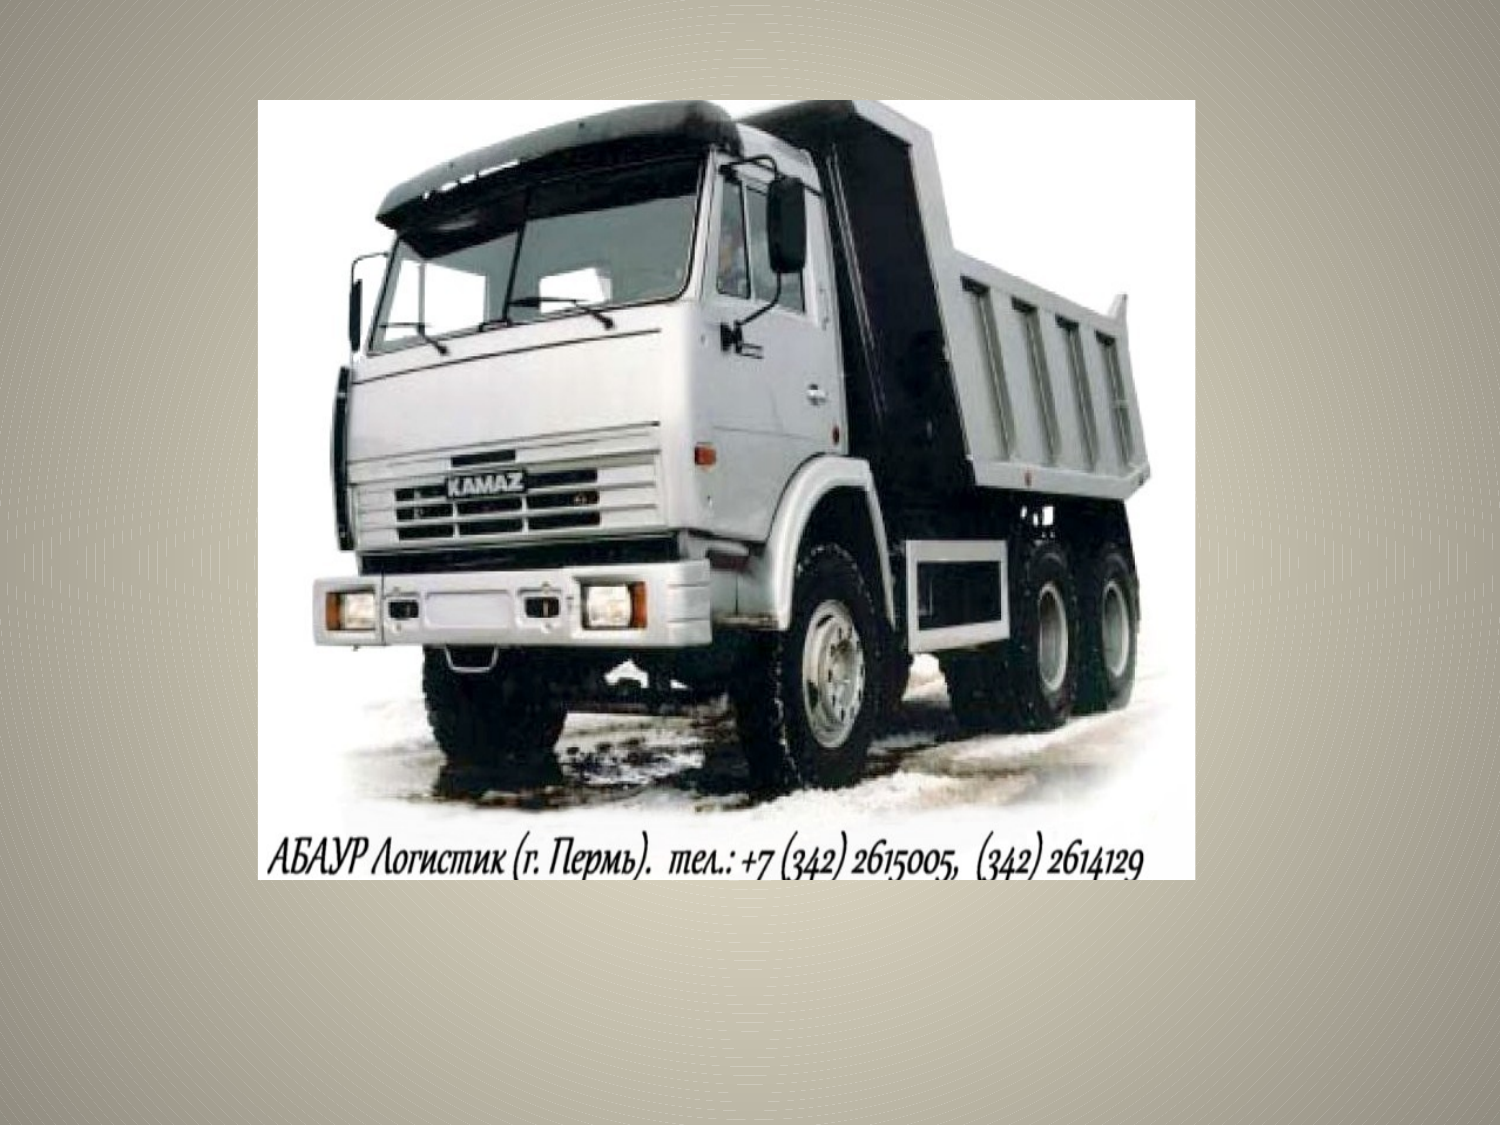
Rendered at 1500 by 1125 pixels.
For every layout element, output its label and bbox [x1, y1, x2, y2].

picture [257, 100, 1196, 880]
